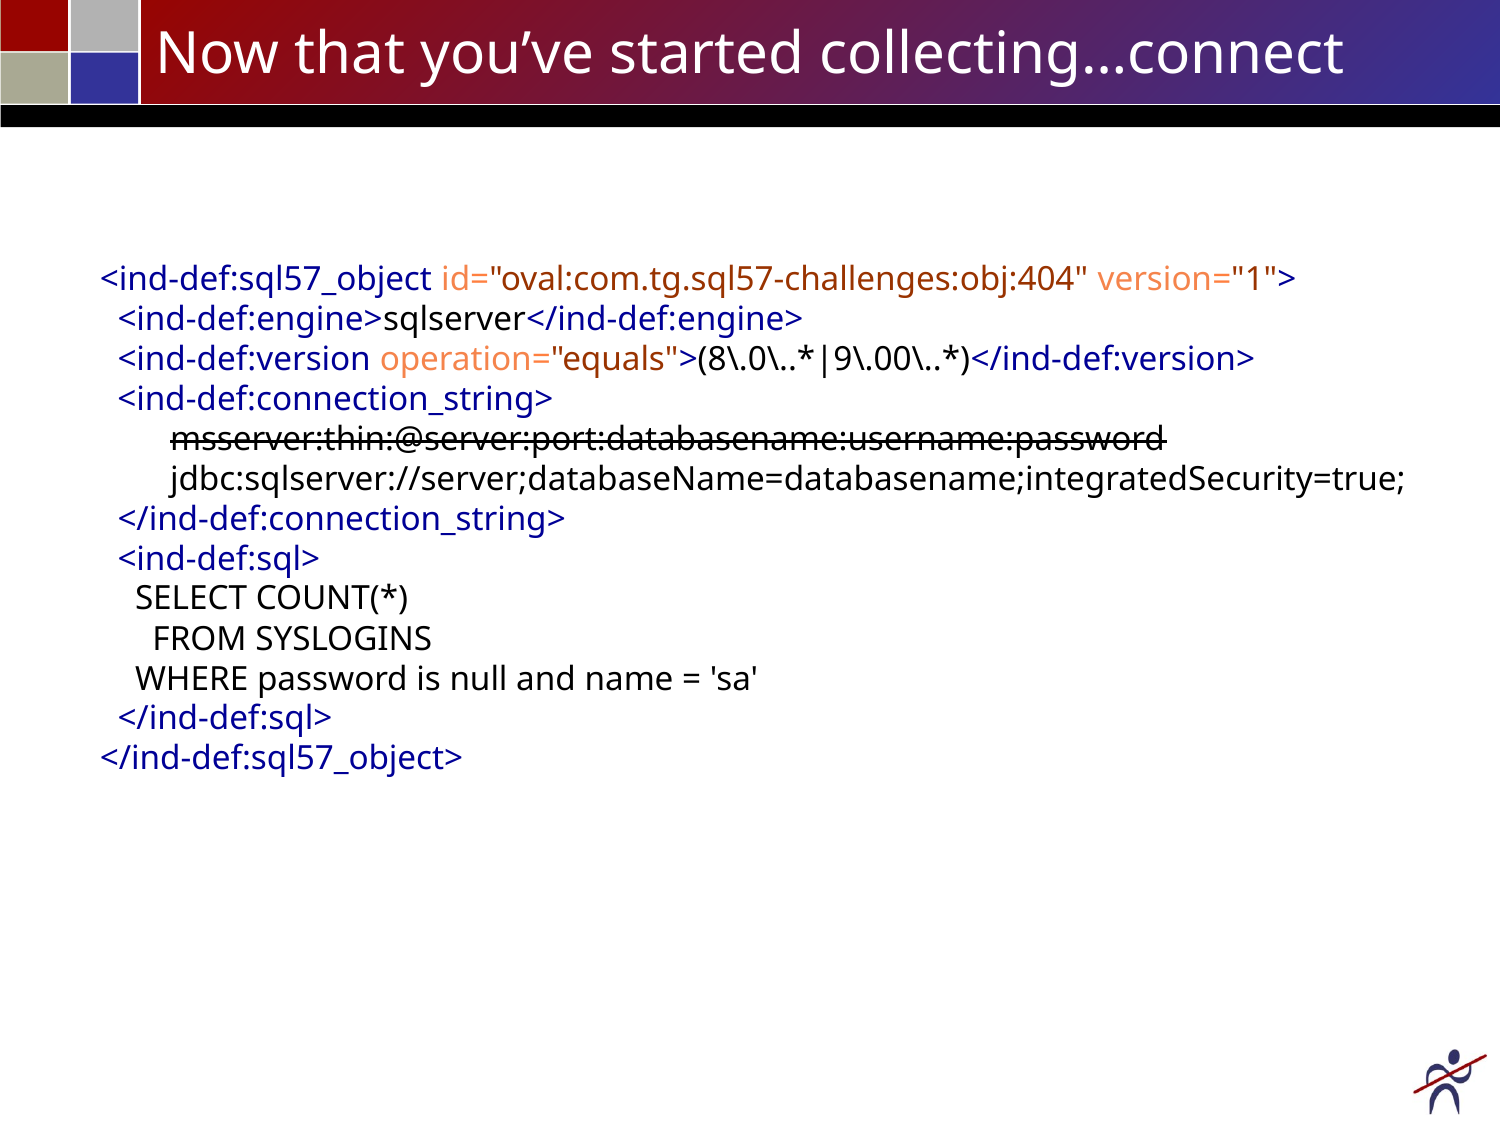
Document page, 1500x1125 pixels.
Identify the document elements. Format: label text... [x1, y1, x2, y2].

text_box <ind-def:sql57_object id="oval:com.tg.sql57-challenges:obj:404" version="1"> <ind-def:engine>sqlserver</ind-def:engine> <ind-def:version operation="equals">(8\.0\..*|9\.00\..*)</ind-def:version> <ind-def:connection_string> msserver:thin:@server:port:databasename:username:password jdbc:sqlserver://server;databaseName=databasename;integratedSecurity=true; </ind-def:connection_string> <ind-def:sql> SELECT COUNT(*) FROM SYSLOGINS WHERE password is null and name = 'sa' </ind-def:sql> </ind-def:sql57_object> [50, 249, 1438, 784]
picture [1412, 1049, 1488, 1115]
title Now that you’ve started collecting…connect [43, 0, 1457, 125]
